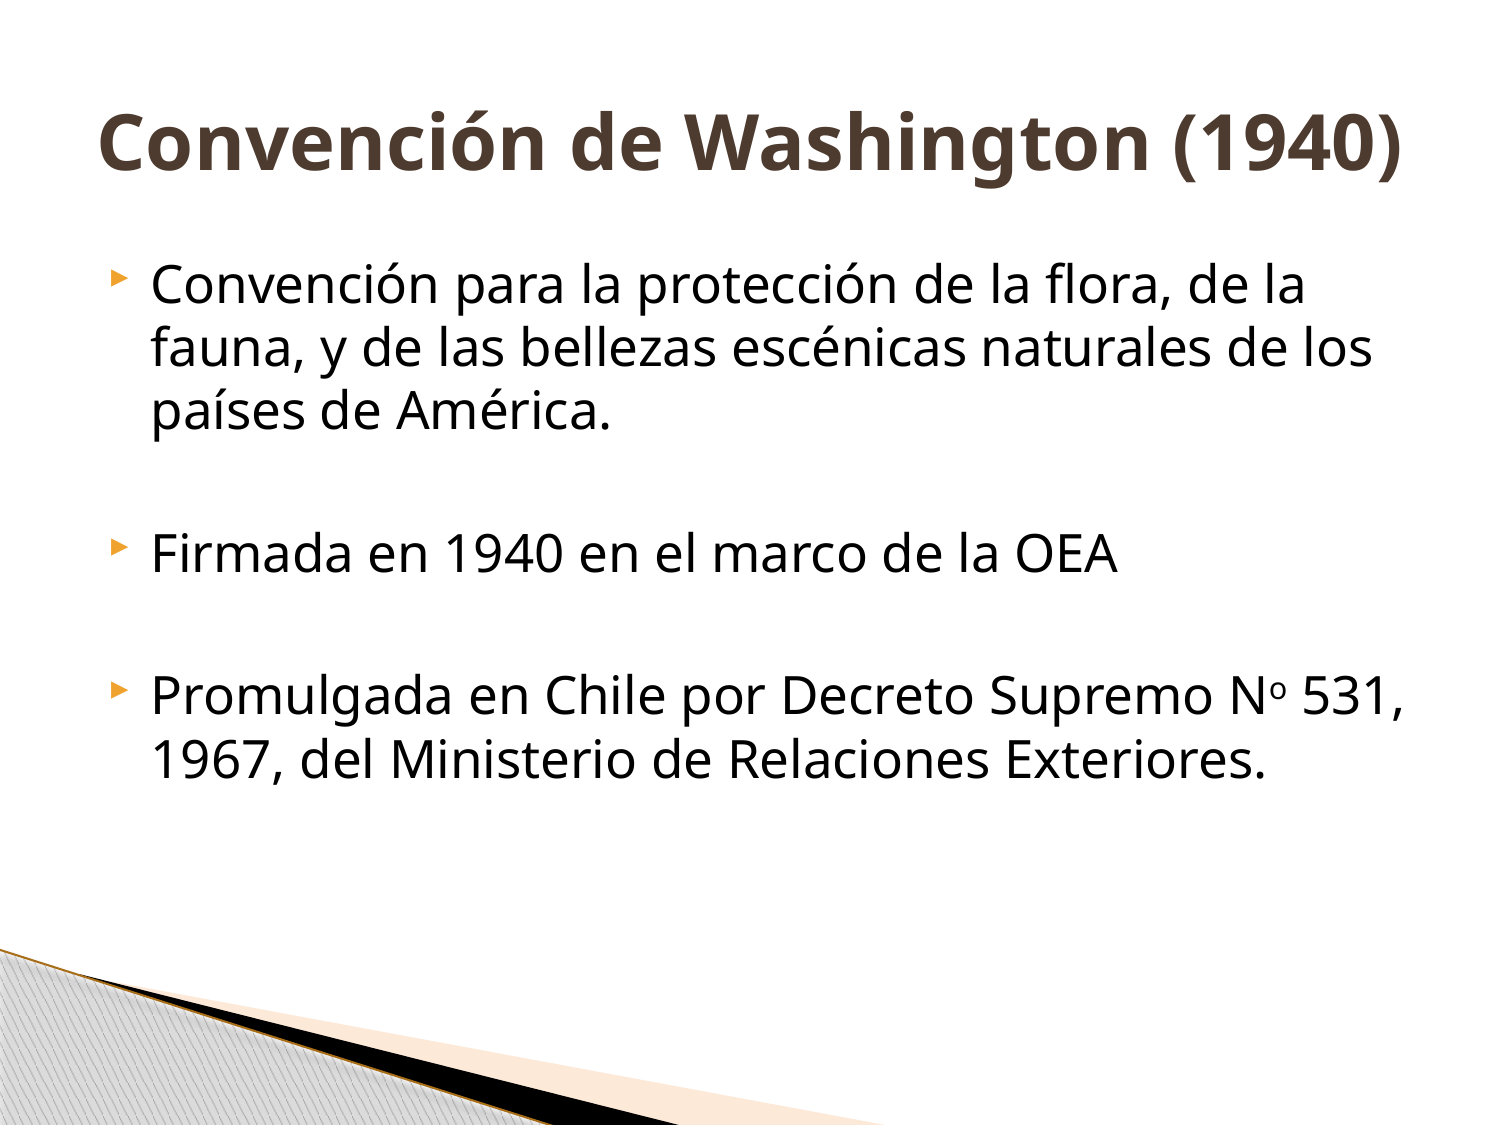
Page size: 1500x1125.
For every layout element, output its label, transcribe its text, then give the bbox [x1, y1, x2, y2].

title Convención de Washington (1940) [75, 45, 1425, 233]
list Convención para la protección de la flora, de la fauna, y de las bellezas escénicas naturales de los países de América. Firmada en 1940 en el marco de la OEA Promulgada en Chile por Decreto Supremo No 531, 1967, del Ministerio de Relaciones Exteriores. [75, 243, 1425, 986]
